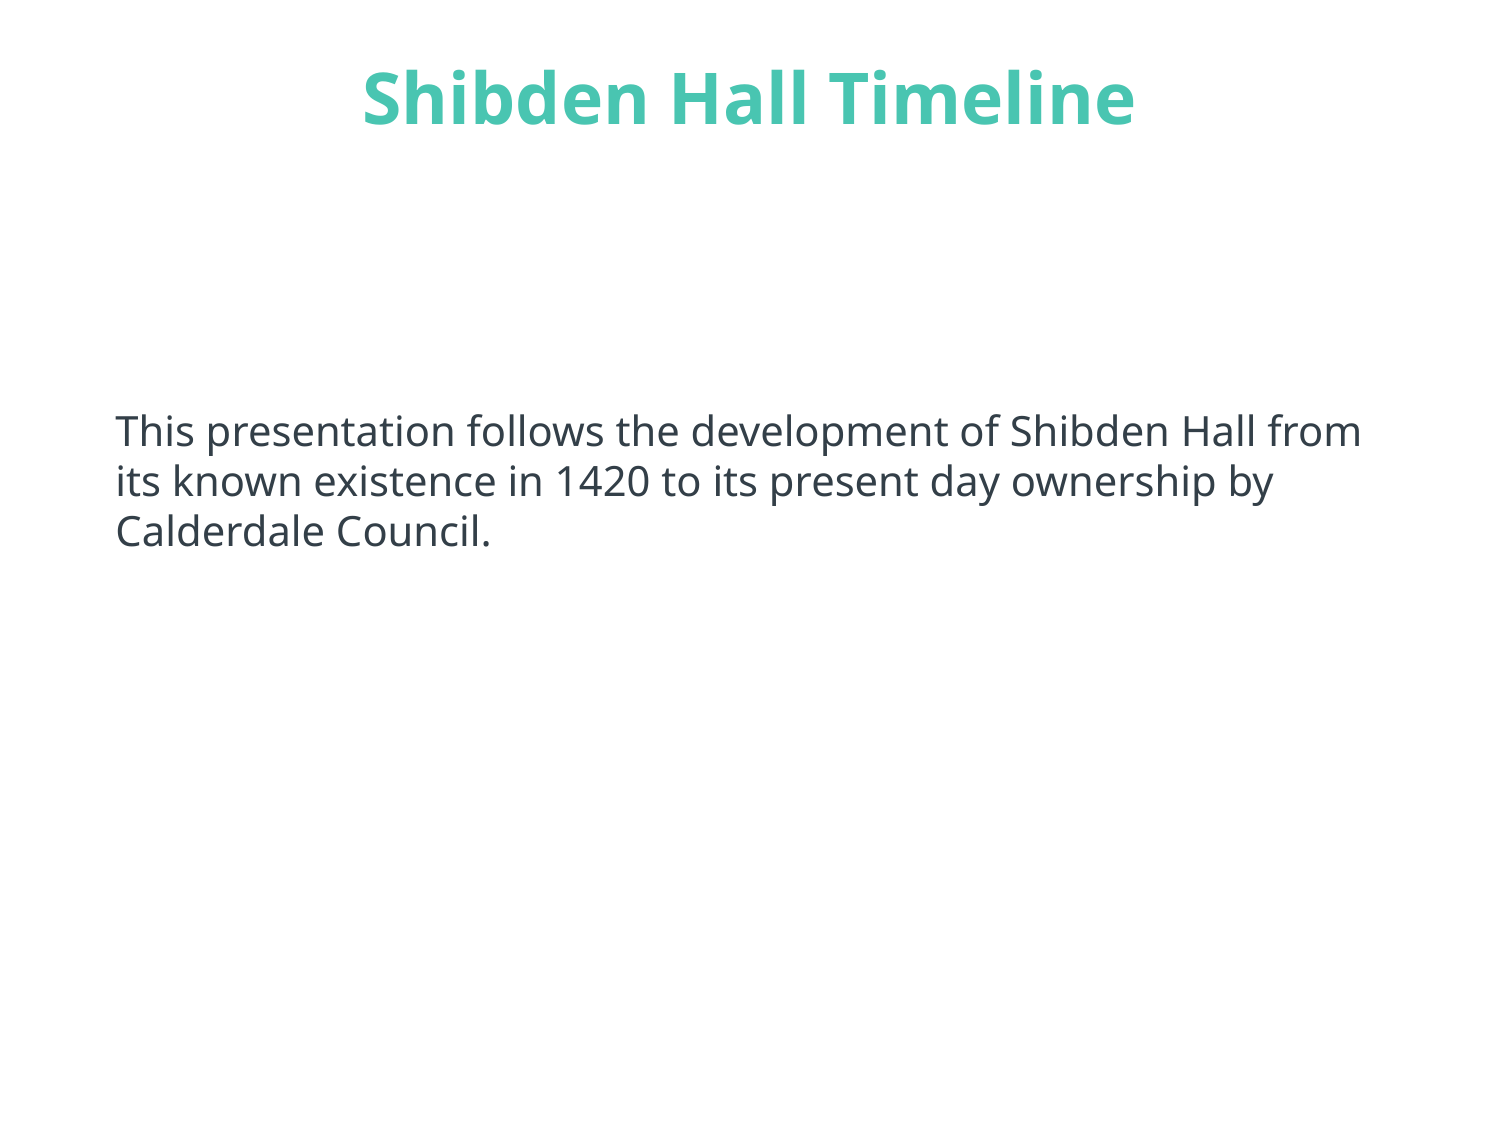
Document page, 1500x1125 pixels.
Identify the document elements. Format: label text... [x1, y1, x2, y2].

list This presentation follows the development of Shibden Hall from its known existence in 1420 to its present day ownership by Calderdale Council. [100, 397, 1415, 669]
title Shibden Hall Timeline [75, 45, 1425, 233]
